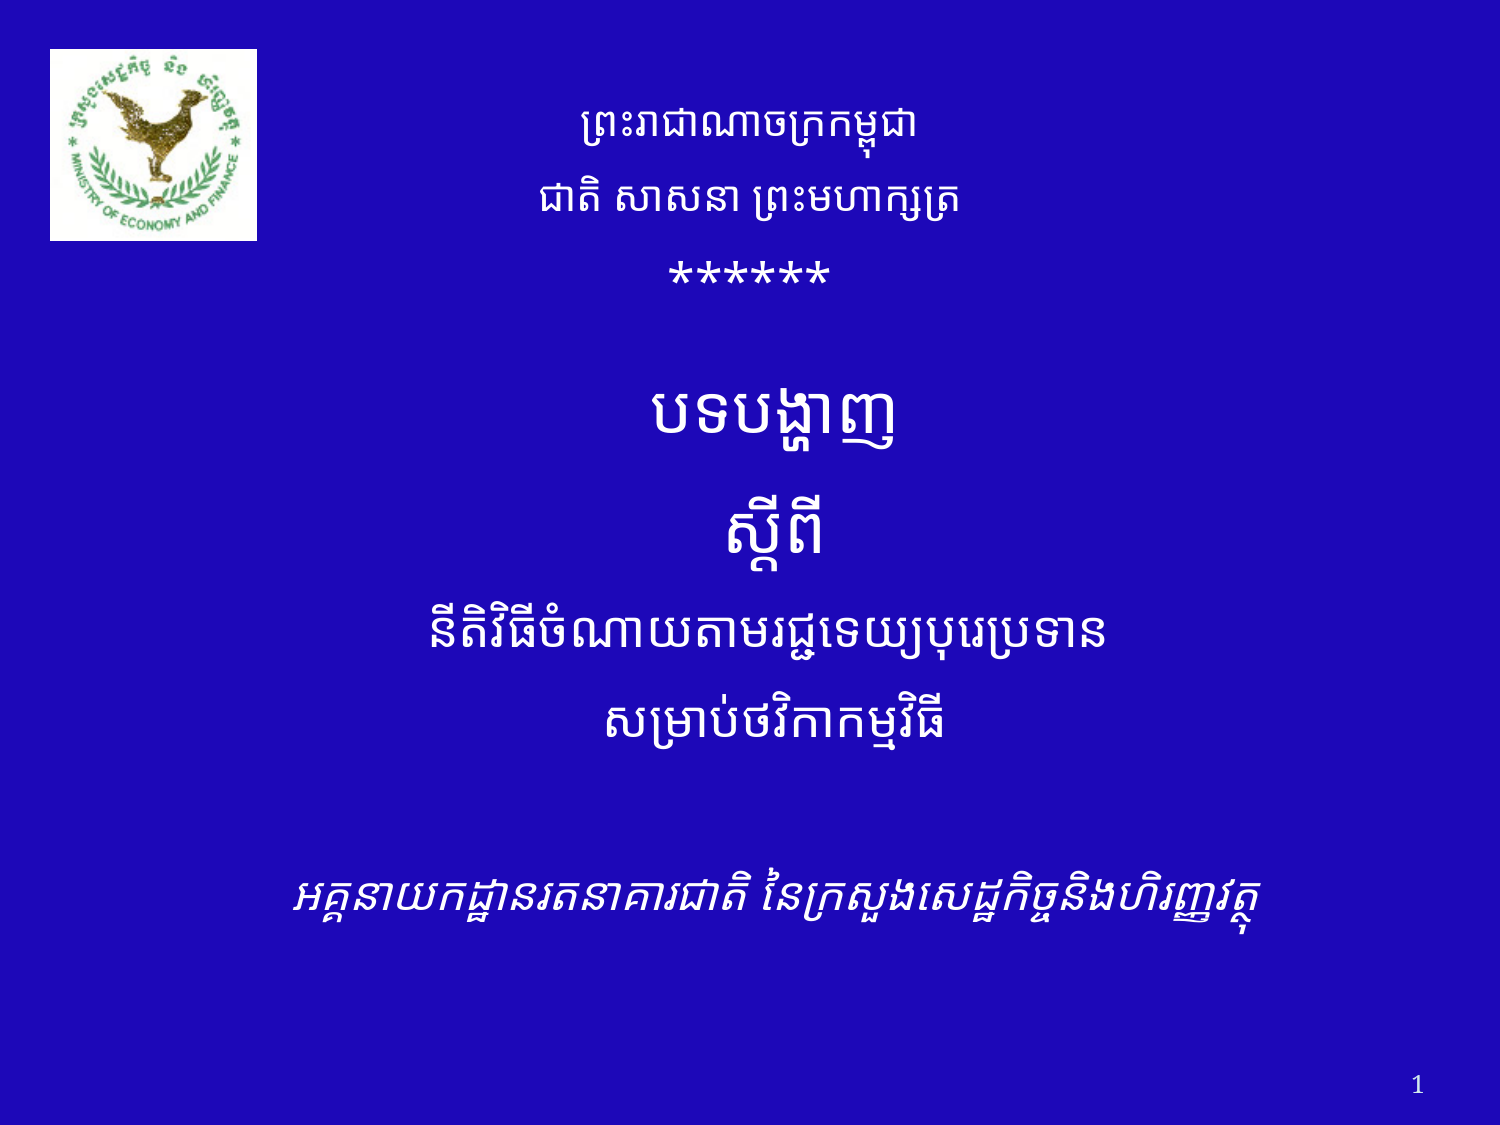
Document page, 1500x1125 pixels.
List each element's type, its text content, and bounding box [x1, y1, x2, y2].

text_box ព្រះរាជាណាចក្រកម្ពុជា ជាតិ សាសនា ព្រះមហាក្សត្រ ****** [387, 62, 1113, 318]
text_box បទបង្ហាញ ស្តីពី​ នីតិវិធីចំណាយតាមរជ្ជទេយ្យបុរេប្រទាន​ សម្រាប់​ថវិកាកម្មវិធី​​ អគ្គនាយកដ្ឋានរតនាគារជាតិ នៃក្រសួងសេដ្ឋកិច្ចនិងហិរញ្ញវត្ថុ [62, 319, 1488, 927]
picture [49, 49, 257, 241]
slide_number 1 [1299, 1042, 1425, 1103]
